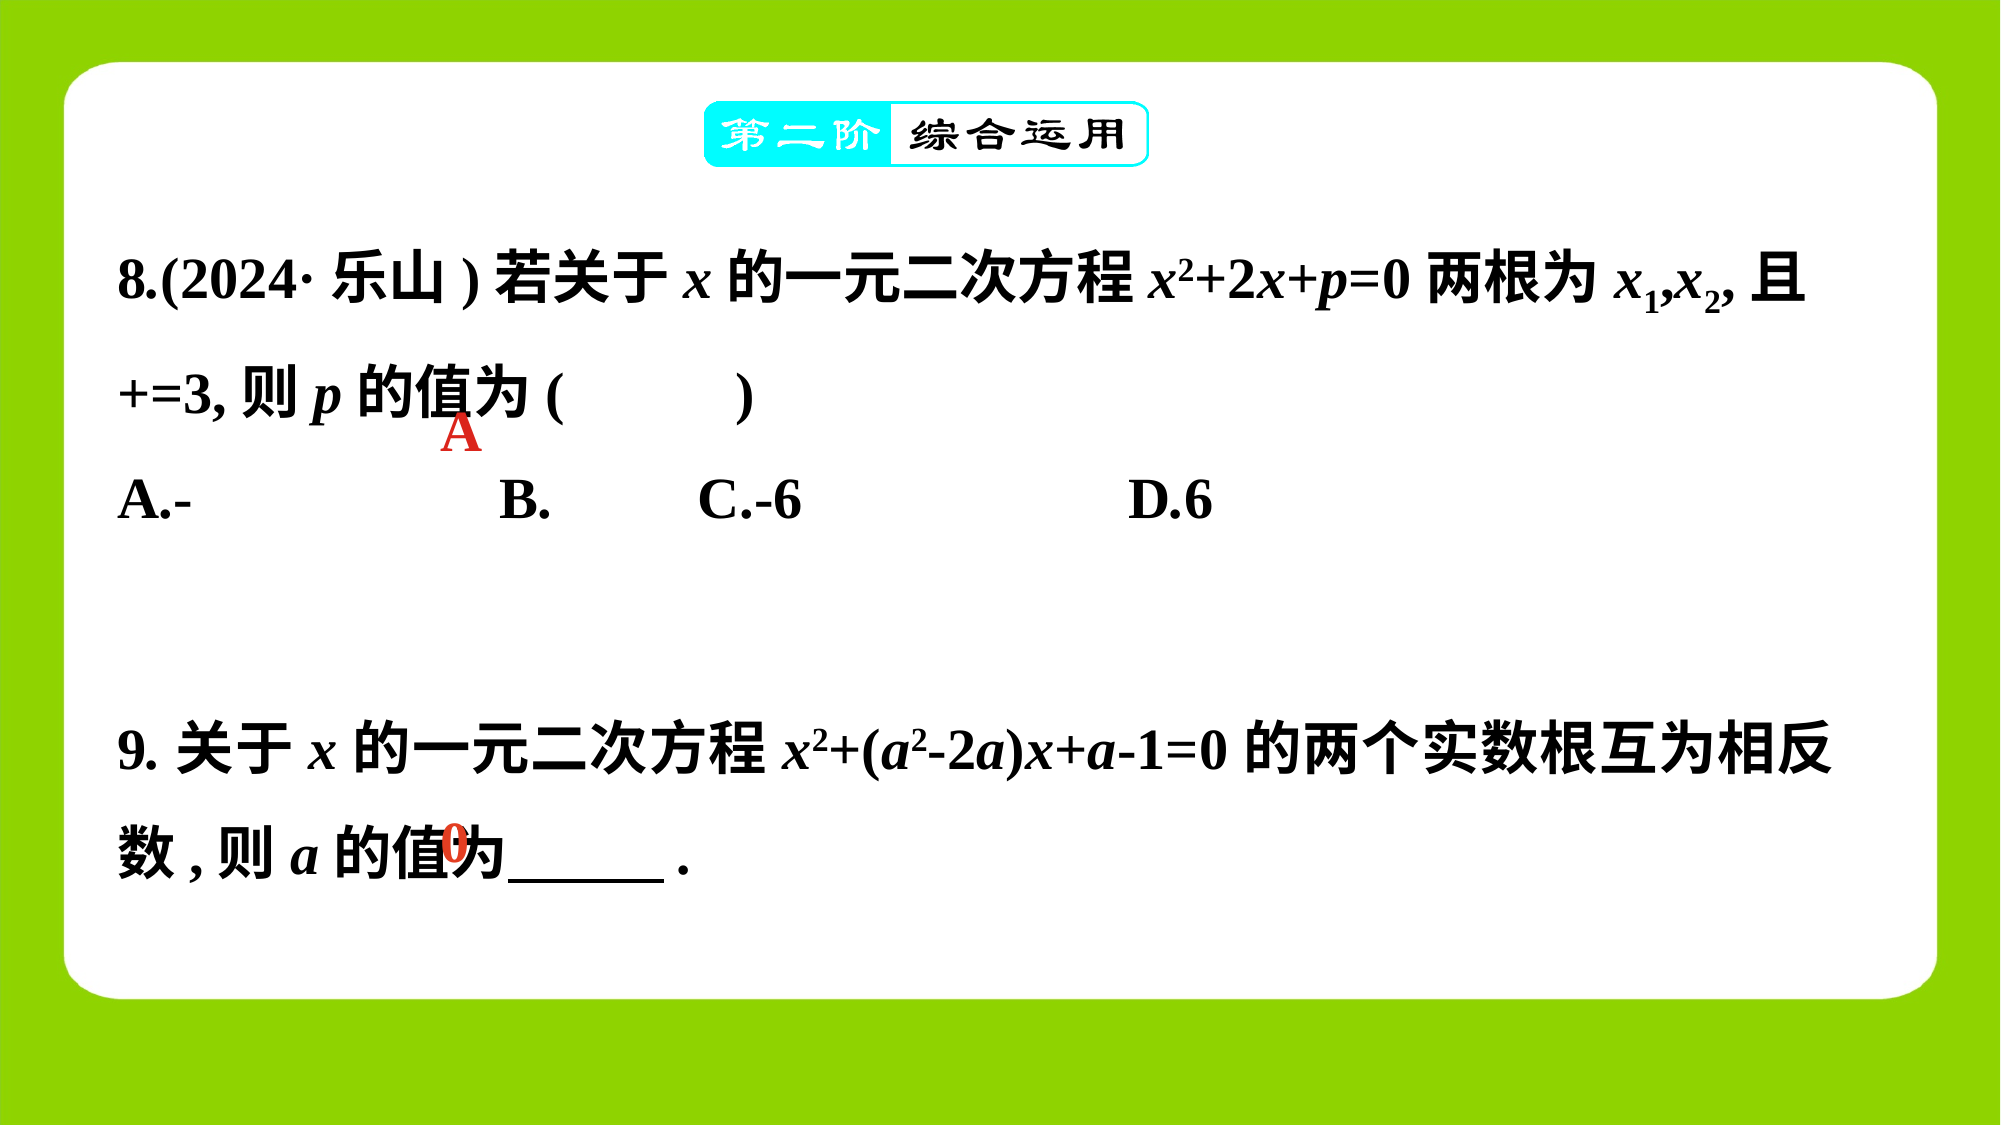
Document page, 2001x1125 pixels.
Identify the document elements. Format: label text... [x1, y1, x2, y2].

picture [0, 0, 2001, 1125]
text_box A [425, 385, 504, 471]
text_box 9.关于x的一元二次方程x2+(a2-2a)x+a-1=0的两个实数根互为相反数,则a的值为 . [102, 668, 1851, 894]
text_box 0 [425, 796, 504, 882]
